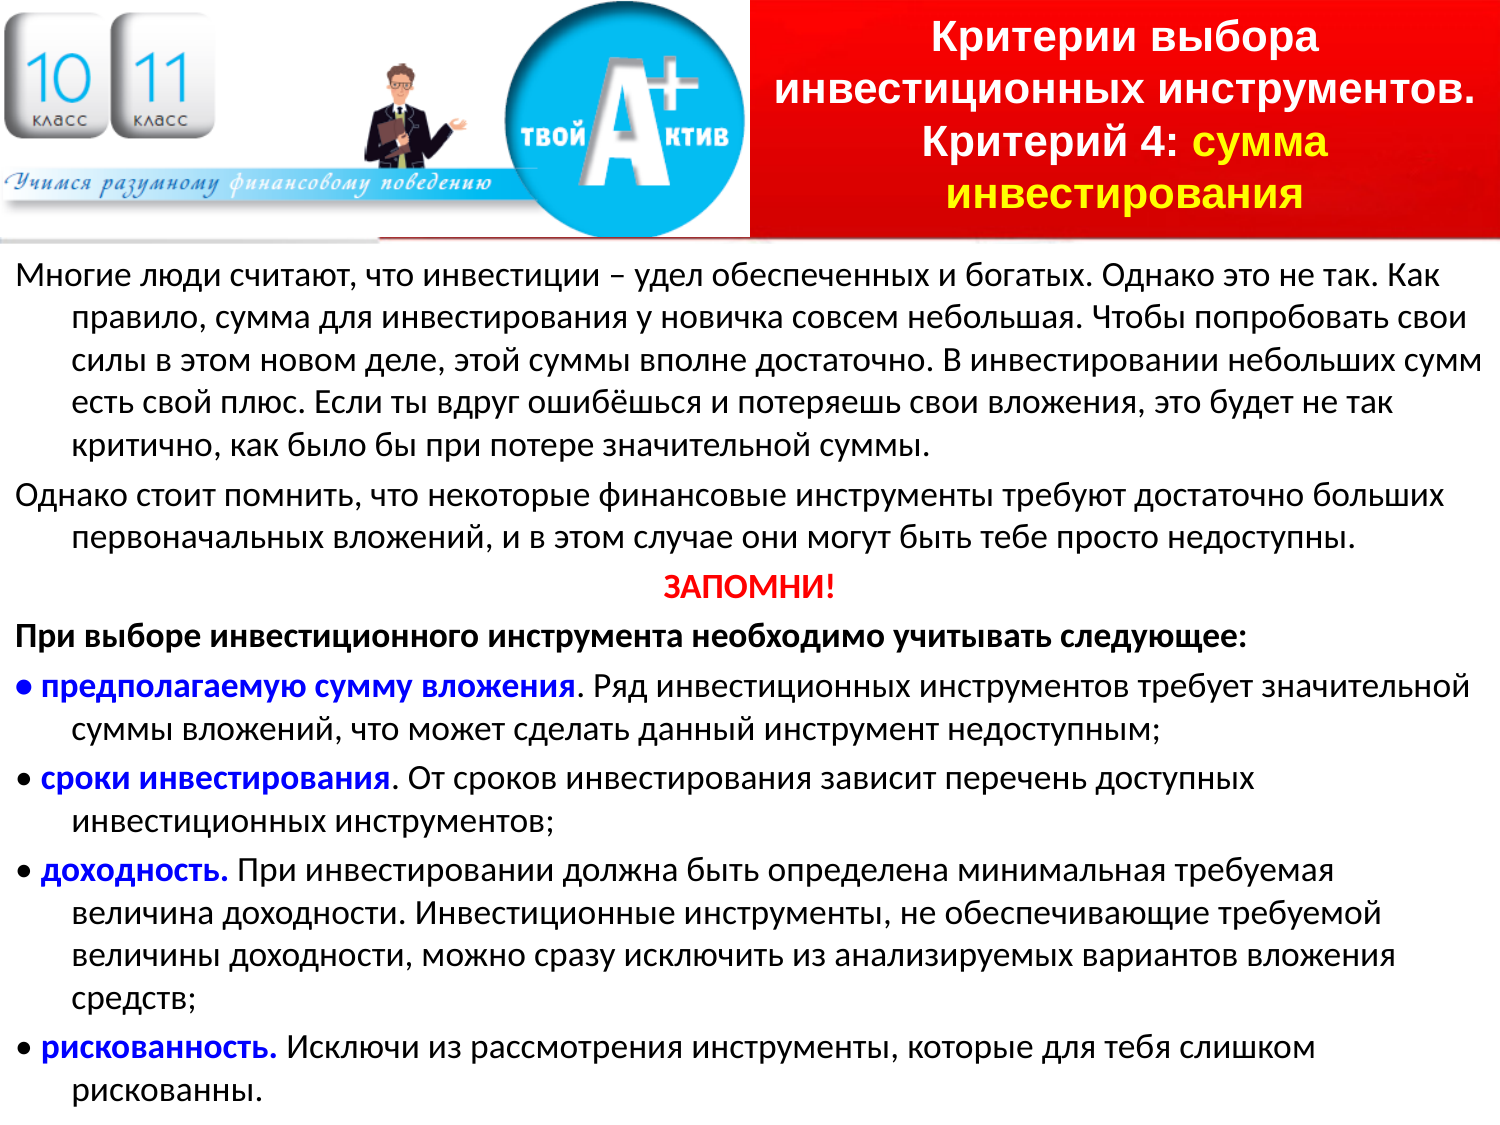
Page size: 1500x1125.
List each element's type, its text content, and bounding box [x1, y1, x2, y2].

text_box Критерии выбора инвестиционных инструментов. Критерий 4: сумма инвестирования [751, 0, 1500, 225]
picture [0, 0, 1500, 243]
list Многие люди считают, что инвестиции – удел обеспеченных и богатых. Однако это не так. Как правило, сумма для инвестирования у новичка совсем небольшая. Чтобы попробовать свои силы в этом новом деле, этой суммы вполне достаточно. В инвестировании небольших сумм есть свой плюс. Если ты вдруг ошибёшься и потеряешь свои вложения, это будет не так критично, как было бы при потере значительной суммы. Однако стоит помнить, что некоторые финансовые инструменты требуют достаточно больших первоначальных вложений, и в этом случае они могут быть тебе просто недоступны. ЗАПОМНИ! При выборе инвестиционного инструмента необходимо учитывать следующее: • предполагаемую сумму вложения. Ряд инвестиционных инструментов требует значительной суммы вложений, что может сделать данный инструмент недоступным; • сроки инвестирования. От сроков инвестирования зависит перечень доступных инвестиционных инструментов; • доходность. При инвестировании должна быть определена минимальная требуемая величина доходности. Инвестиционные инструменты, не обеспечивающие требуемой величины доходности, можно сразу исключить из анализируемых вариантов вложения средств; • рискованность. Исключи из рассмотрения инструменты, которые для тебя слишком рискованны. [0, 243, 1500, 1125]
